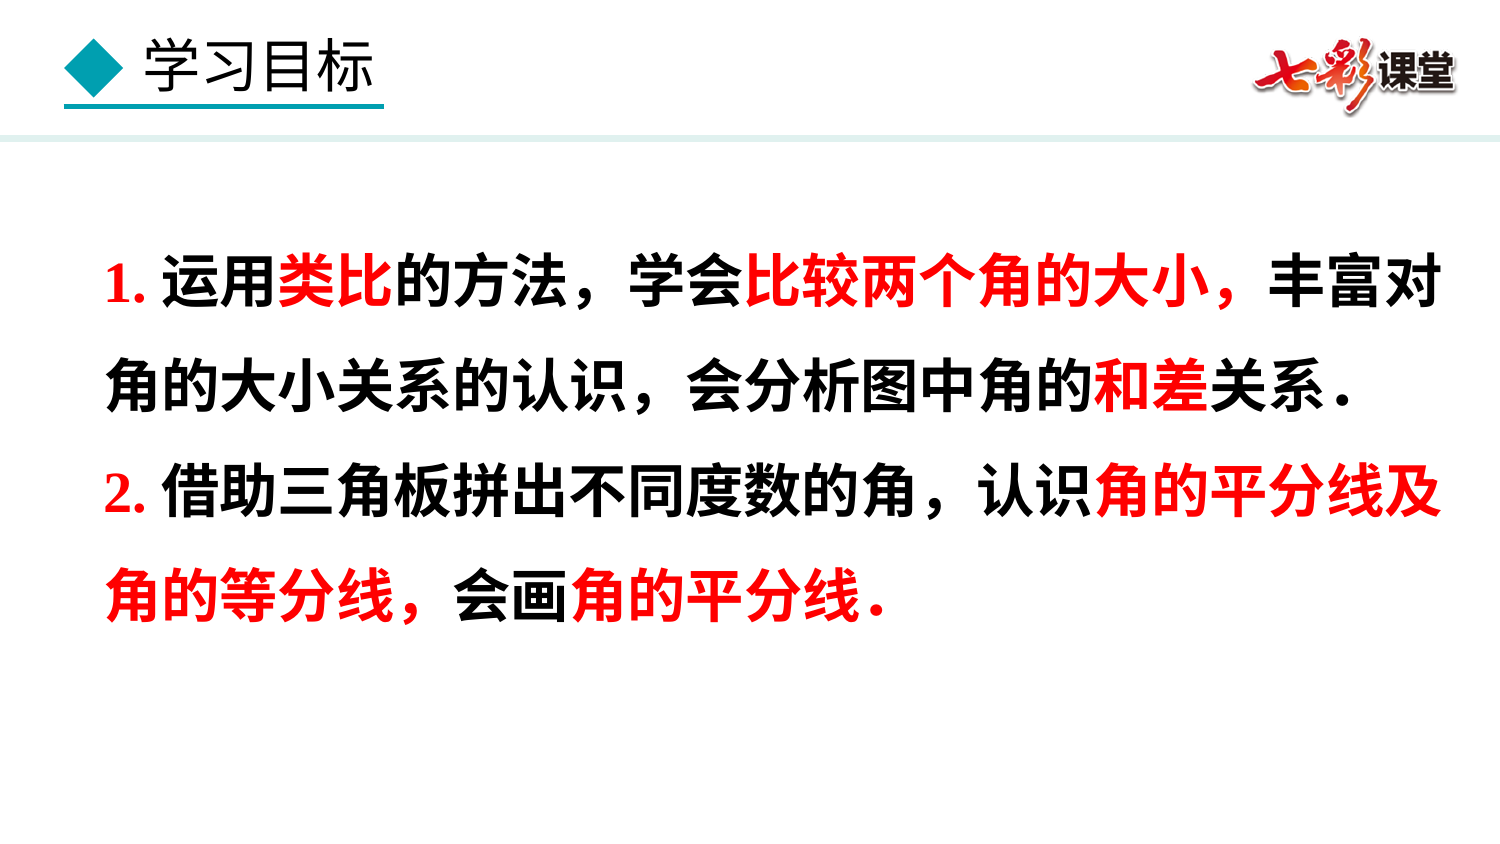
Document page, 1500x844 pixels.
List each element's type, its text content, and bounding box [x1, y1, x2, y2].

text_box 1.运用类比的方法，学会比较两个角的大小，丰富对角的大小关系的认识，会分析图中角的和差关系． 2.借助三角板拼出不同度数的角，认识角的平分线及角的等分线，会画角的平分线． [88, 202, 1471, 637]
picture [1249, 32, 1461, 118]
